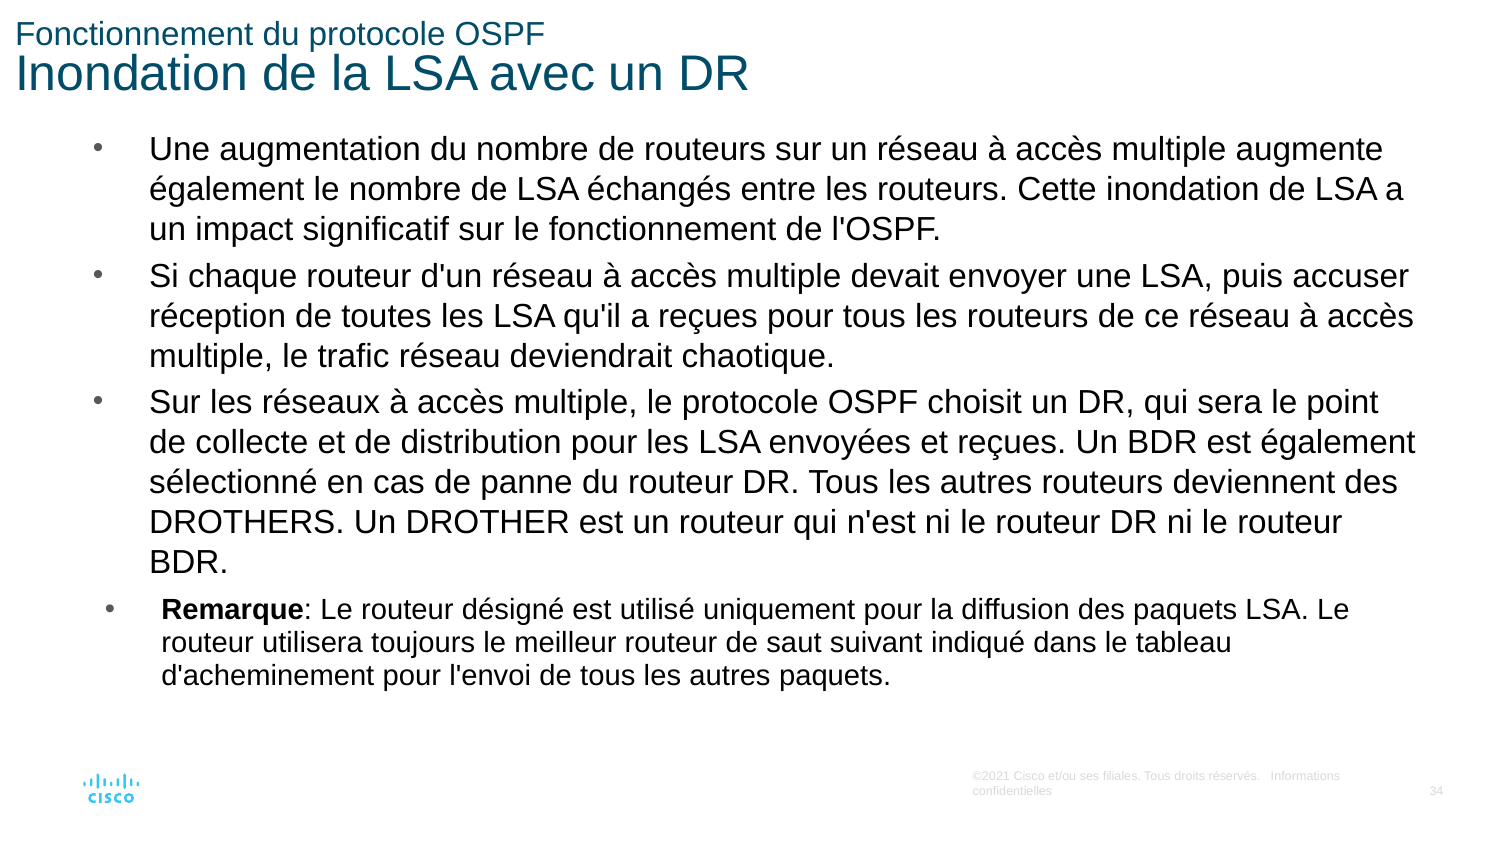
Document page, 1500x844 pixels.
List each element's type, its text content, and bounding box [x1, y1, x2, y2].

title Fonctionnement du protocole OSPF Inondation de la LSA avec un DR [0, 0, 1369, 121]
list Une augmentation du nombre de routeurs sur un réseau à accès multiple augmente également le nombre de LSA échangés entre les routeurs. Cette inondation de LSA a un impact significatif sur le fonctionnement de l'OSPF. Si chaque routeur d'un réseau à accès multiple devait envoyer une LSA, puis accuser réception de toutes les LSA qu'il a reçues pour tous les routeurs de ce réseau à accès multiple, le trafic réseau deviendrait chaotique. Sur les réseaux à accès multiple, le protocole OSPF choisit un DR, qui sera le point de collecte et de distribution pour les LSA envoyées et reçues. Un BDR est également sélectionné en cas de panne du routeur DR. Tous les autres routeurs deviennent des DROTHERS. Un DROTHER est un routeur qui n'est ni le routeur DR ni le routeur BDR. Remarque: Le routeur désigné est utilisé uniquement pour la diffusion des paquets LSA. Le routeur utilisera toujours le meilleur routeur de saut suivant indiqué dans le tableau d'acheminement pour l'envoi de tous les autres paquets. [77, 120, 1437, 726]
